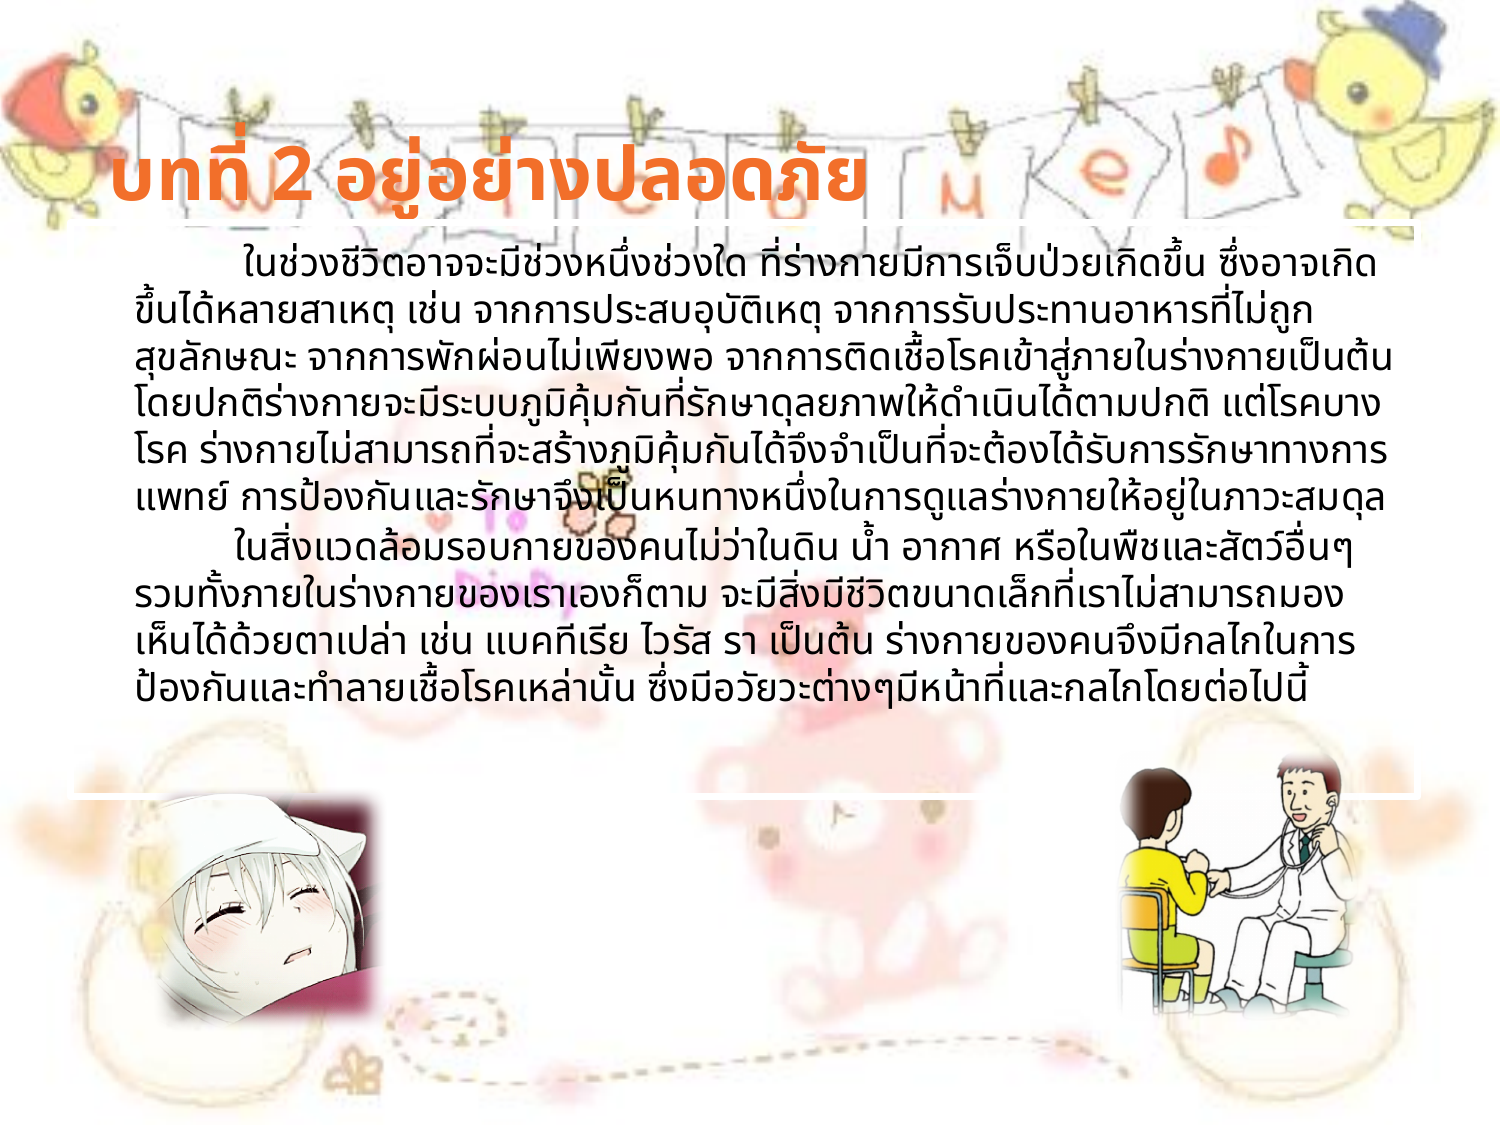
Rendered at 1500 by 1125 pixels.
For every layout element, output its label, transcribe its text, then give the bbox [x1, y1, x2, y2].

title บทที่ 2 อยู่อย่างปลอดภัย [93, 58, 1289, 219]
picture [0, 0, 1500, 1125]
list ในช่วงชีวิตอาจจะมีช่วงหนึ่งช่วงใด ที่ร่างกายมีการเจ็บป่วยเกิดขึ้น ซึ่งอาจเกิดขึ้นได้หลายสาเหตุ เช่น จากการประสบอุบัติเหตุ จากการรับประทานอาหารที่ไม่ถูกสุขลักษณะ จากการพักผ่อนไม่เพียงพอ จากการติดเชื้อโรคเข้าสู่ภายในร่างกายเป็นต้น โดยปกติร่างกายจะมีระบบภูมิคุ้มกันที่รักษาดุลยภาพให้ดำเนินได้ตามปกติ แต่โรคบางโรค ร่างกายไม่สามารถที่จะสร้างภูมิคุ้มกันได้จึงจำเป็นที่จะต้องได้รับการรักษาทางการแพทย์ การป้องกันและรักษาจึงเป็นหนทางหนึ่งในการดูแลร่างกายให้อยู่ในภาวะสมดุล ในสิ่งแวดล้อมรอบกายของคนไม่ว่าในดิน น้ำ อากาศ หรือในพืชและสัตว์อื่นๆรวมทั้งภายในร่างกายของเราเองก็ตาม จะมีสิ่งมีชีวิตขนาดเล็กที่เราไม่สามารถมองเห็นได้ด้วยตาเปล่า เช่น แบคทีเรีย ไวรัส รา เป็นต้น ร่างกายของคนจึงมีกลไกในการป้องกันและทำลายเชื้อโรคเหล่านั้น ซึ่งมีอวัยวะต่างๆมีหน้าที่และกลไกโดยต่อไปนี้ [67, 219, 1421, 800]
